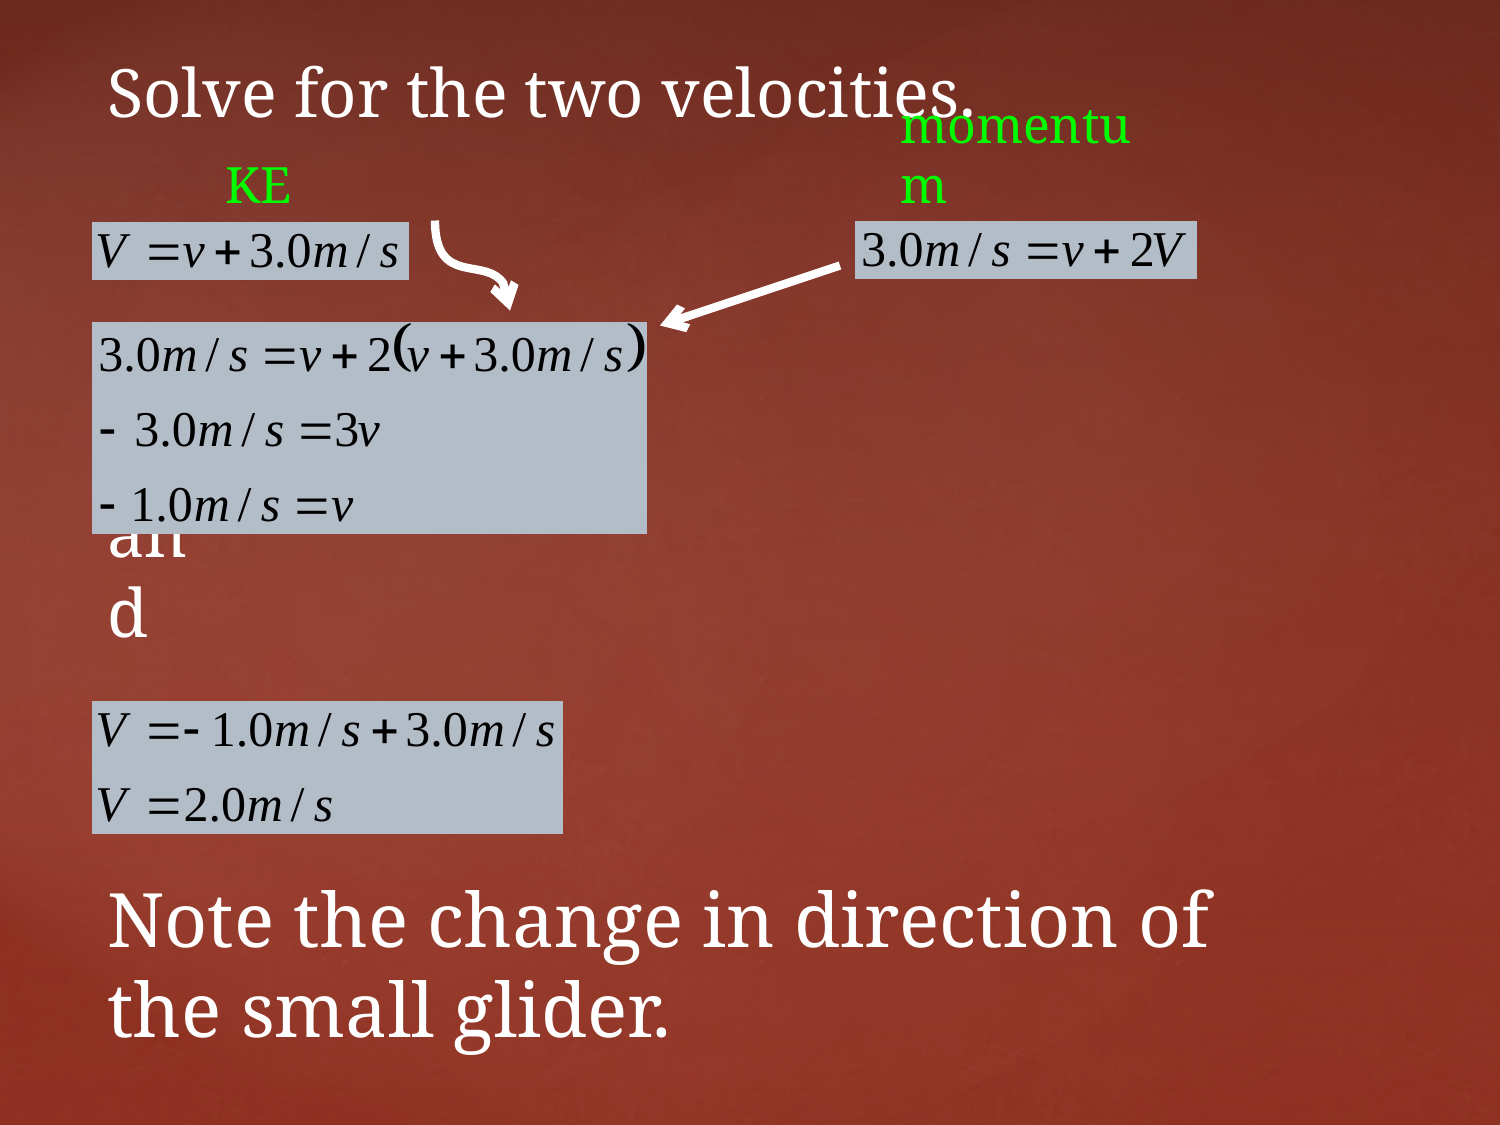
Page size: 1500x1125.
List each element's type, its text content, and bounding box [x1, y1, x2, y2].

text_box momentum [884, 138, 1170, 216]
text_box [659, 264, 841, 326]
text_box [91, 321, 648, 535]
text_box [91, 699, 564, 835]
text_box Solve for the two velocities. [92, 56, 1053, 139]
text_box and [92, 576, 235, 659]
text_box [854, 219, 1198, 280]
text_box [426, 227, 518, 304]
title Note the change in direction of the small glider. [92, 877, 1330, 1060]
text_box KE [209, 138, 345, 217]
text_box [91, 221, 410, 281]
